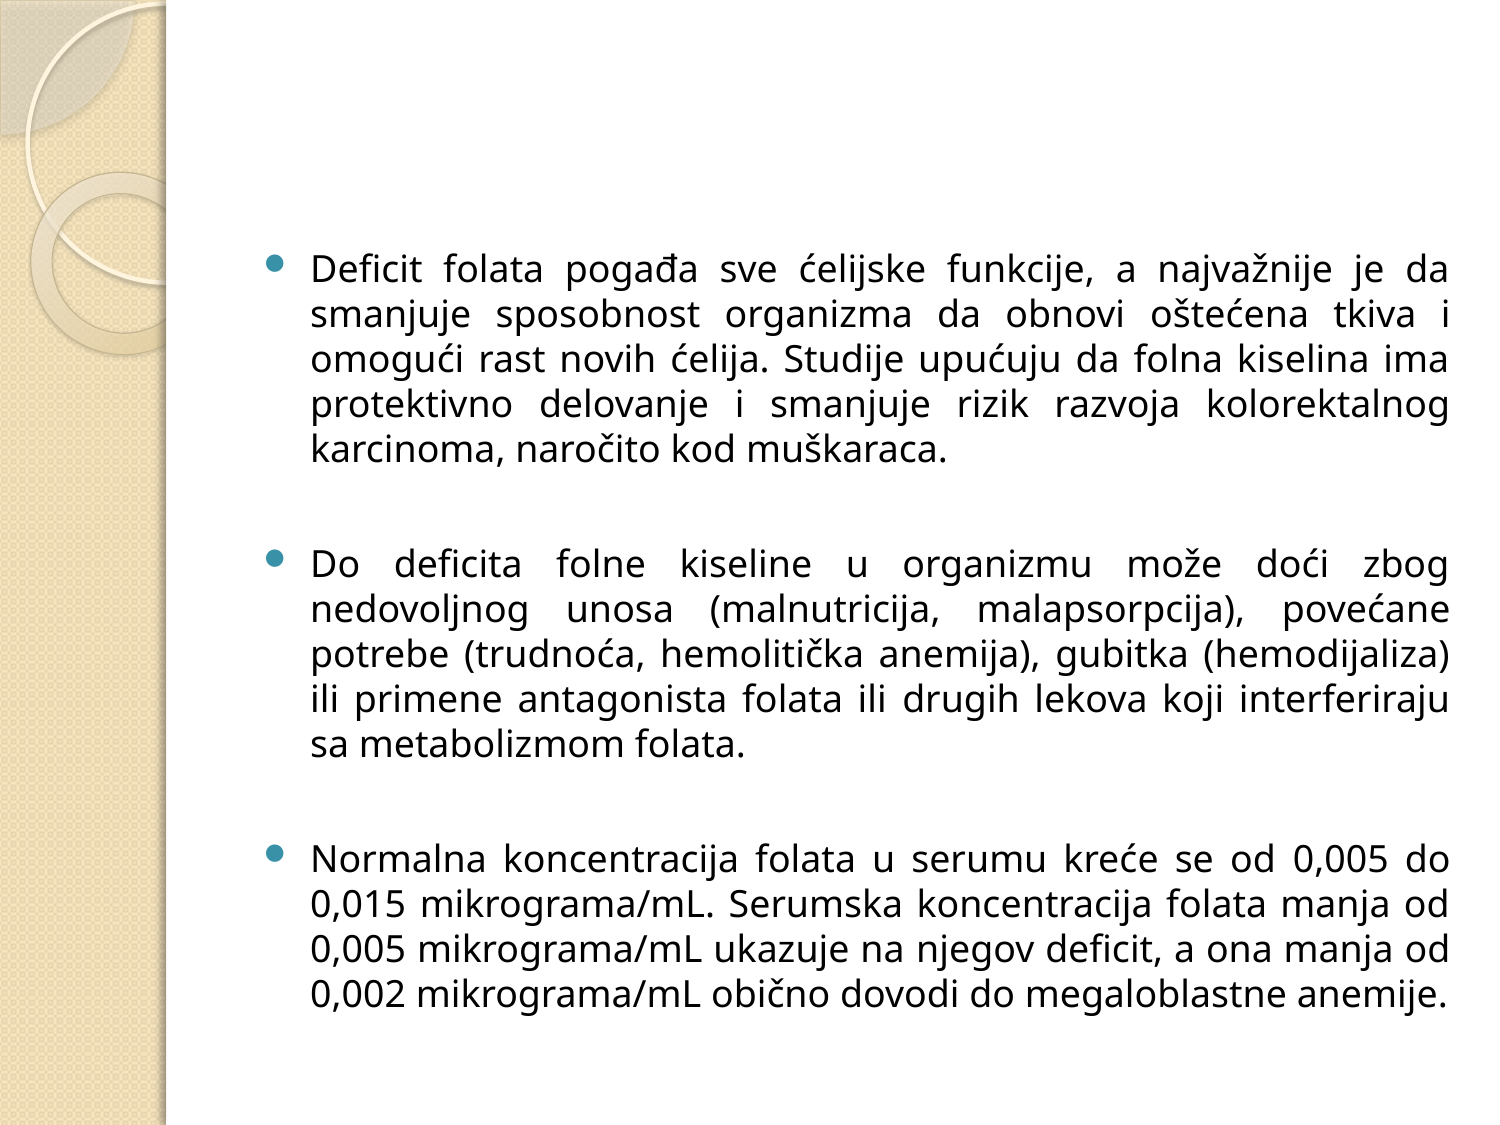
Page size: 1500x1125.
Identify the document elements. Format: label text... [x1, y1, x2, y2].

list Deficit folata pogađa sve ćelijske funkcije, a najvažnije je da smanjuje sposobnost organizma da obnovi oštećena tkiva i omogući rast novih ćelija. Studije upućuju da folna kiselina ima protektivno delovanje i smanjuje rizik razvoja kolorektalnog karcinoma, naročito kod muškaraca. Do deficita folne kiseline u organizmu može doći zbog nedovoljnog unosa (malnutricija, malapsorpcija), povećane potrebe (trudnoća, hemolitička anemija), gubitka (hemodijaliza) ili primene antagonista folata ili drugih lekova koji interferiraju sa metabolizmom folata. Normalna koncentracija folata u serumu kreće se od 0,005 do 0,015 mikrograma/mL. Serumska koncentracija folata manja od 0,005 mikrograma/mL ukazuje na njegov deficit, a ona manja od 0,002 mikrograma/mL obično dovodi do megaloblastne anemije. [235, 237, 1466, 1025]
